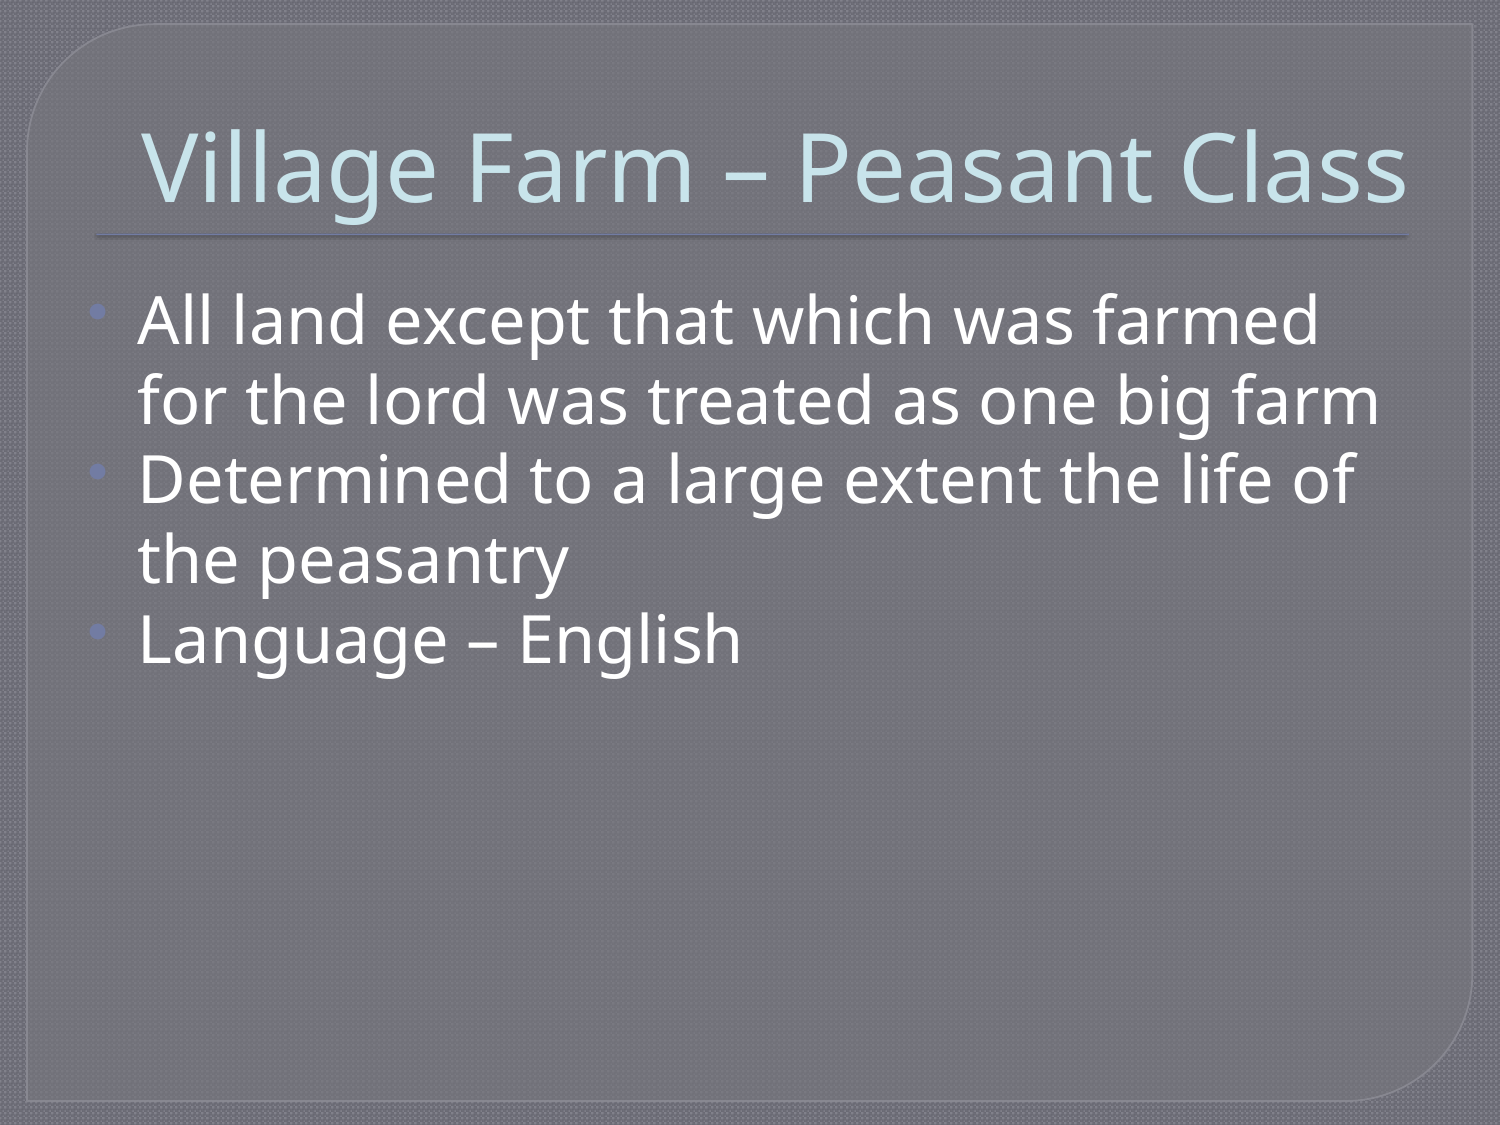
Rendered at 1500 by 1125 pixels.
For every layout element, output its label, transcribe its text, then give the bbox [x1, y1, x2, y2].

list All land except that which was farmed for the lord was treated as one big farm Determined to a large extent the life of the peasantry Language – English [75, 270, 1425, 1013]
title Village Farm – Peasant Class [75, 41, 1425, 230]
